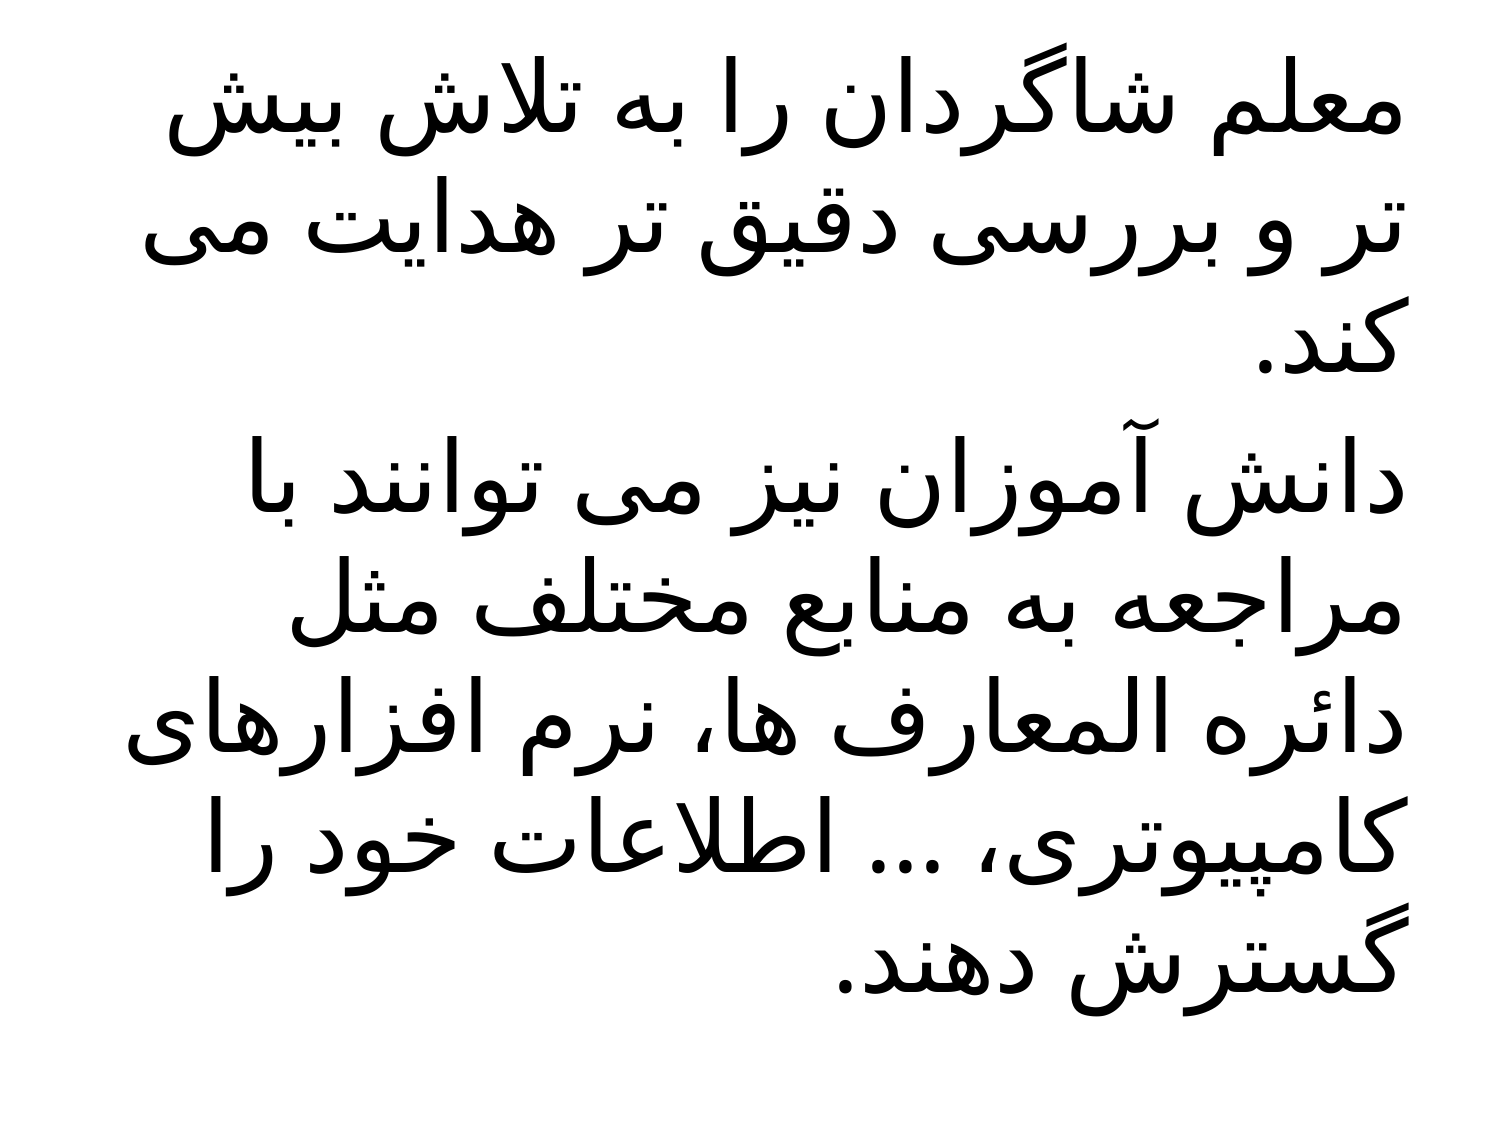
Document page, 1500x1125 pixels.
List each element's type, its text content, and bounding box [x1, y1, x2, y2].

list معلم شاگردان را به تلاش بیش تر و بررسی دقیق تر هدایت می کند. دانش آموزان نیز می توانند با مراجعه به منابع مختلف مثل دائره المعارف ها، نرم افزارهای کامپیوتری، ... اطلاعات خود را گسترش دهند. [75, 24, 1425, 1125]
